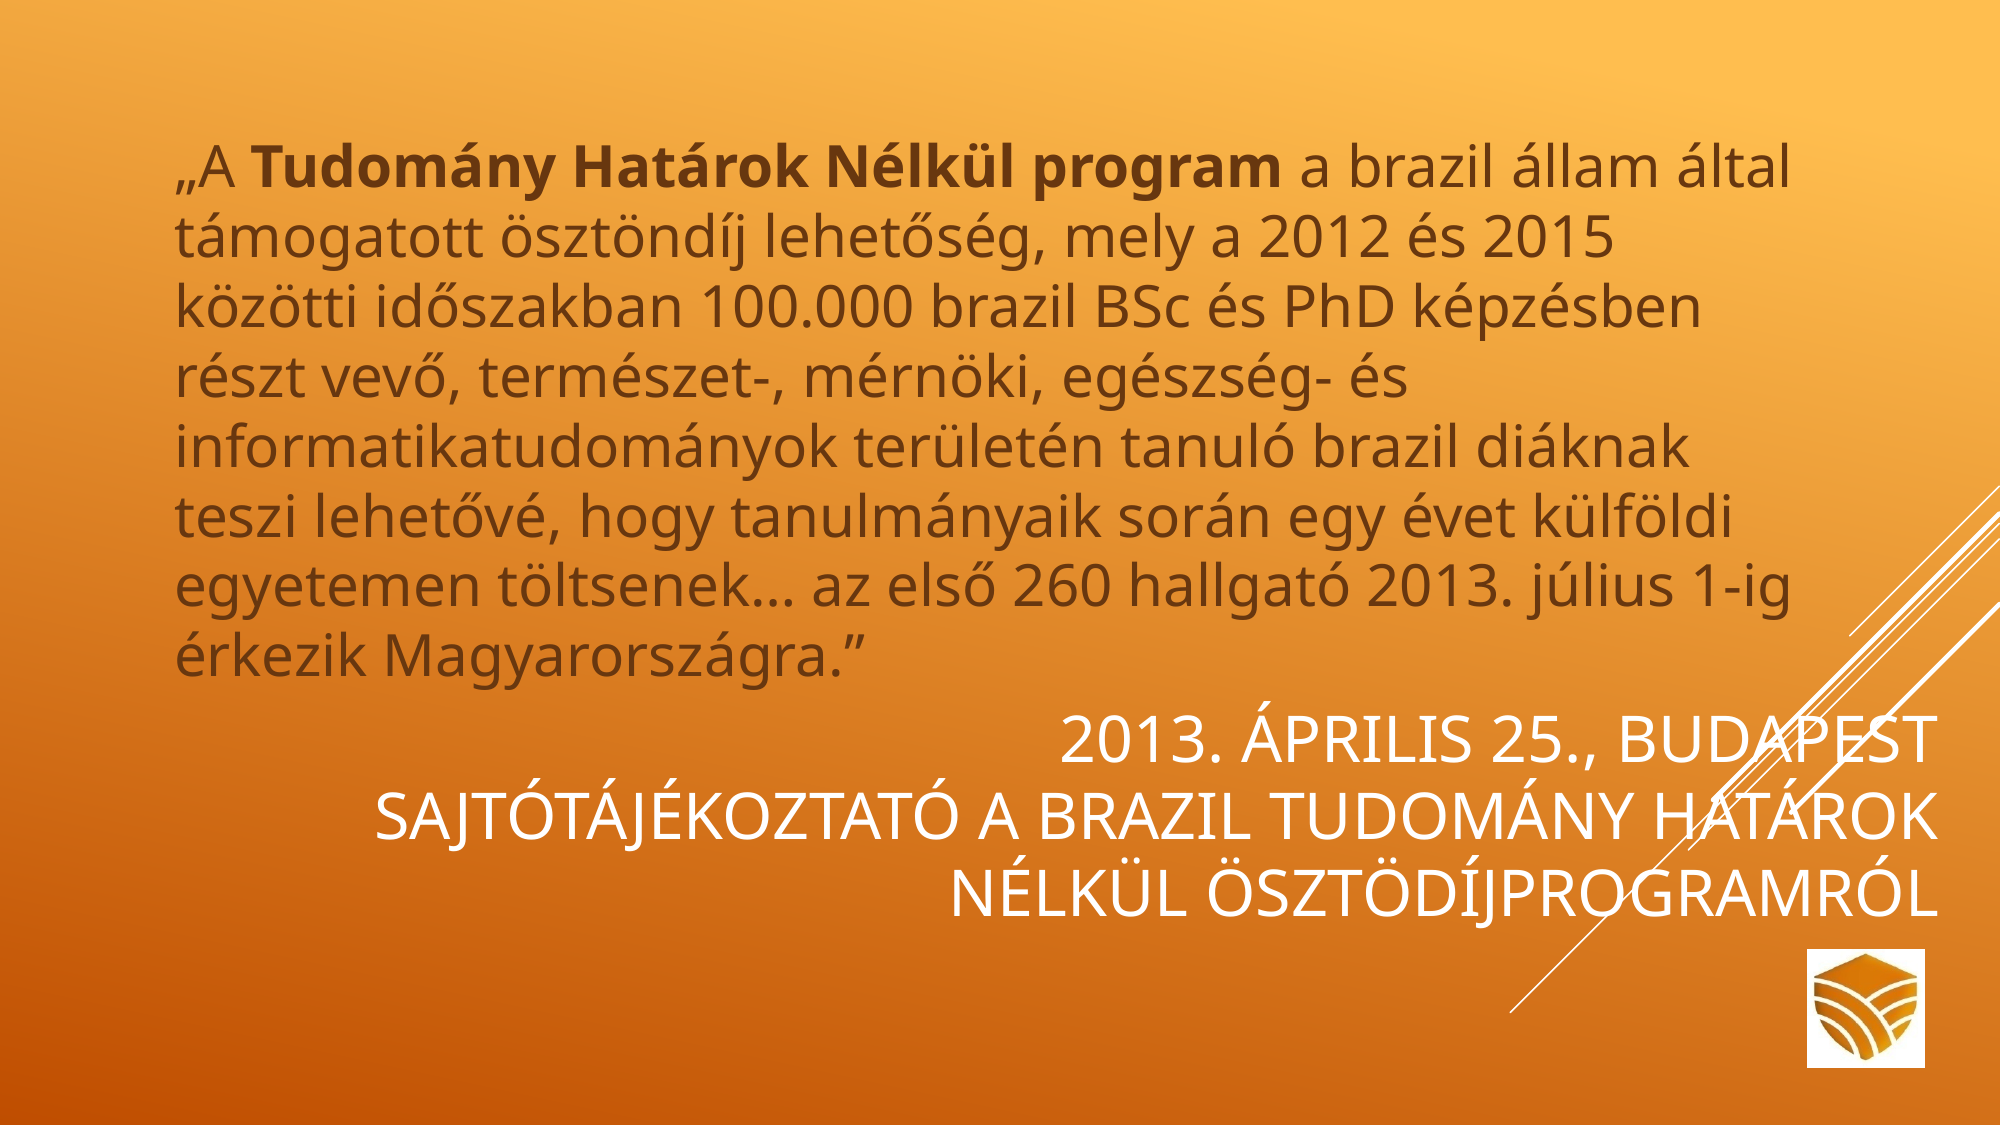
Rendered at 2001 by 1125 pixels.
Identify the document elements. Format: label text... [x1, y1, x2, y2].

list „A Tudomány Határok Nélkül program a brazil állam által támogatott ösztöndíj lehetőség, mely a 2012 és 2015 közötti időszakban 100.000 brazil BSc és PhD képzésben részt vevő, természet-, mérnöki, egészség- és informatikatudományok területén tanuló brazil diáknak teszi lehetővé, hogy tanulmányaik során egy évet külföldi egyetemen töltsenek… az első 260 hallgató 2013. július 1-ig érkezik Magyarországra.” [112, 112, 1820, 706]
title 2013. Április 25., Budapest Sajtótájékoztató a Brazil Tudomány Határok nélkül ösztödíjprogramról [112, 689, 1954, 938]
picture [1807, 949, 1925, 1068]
